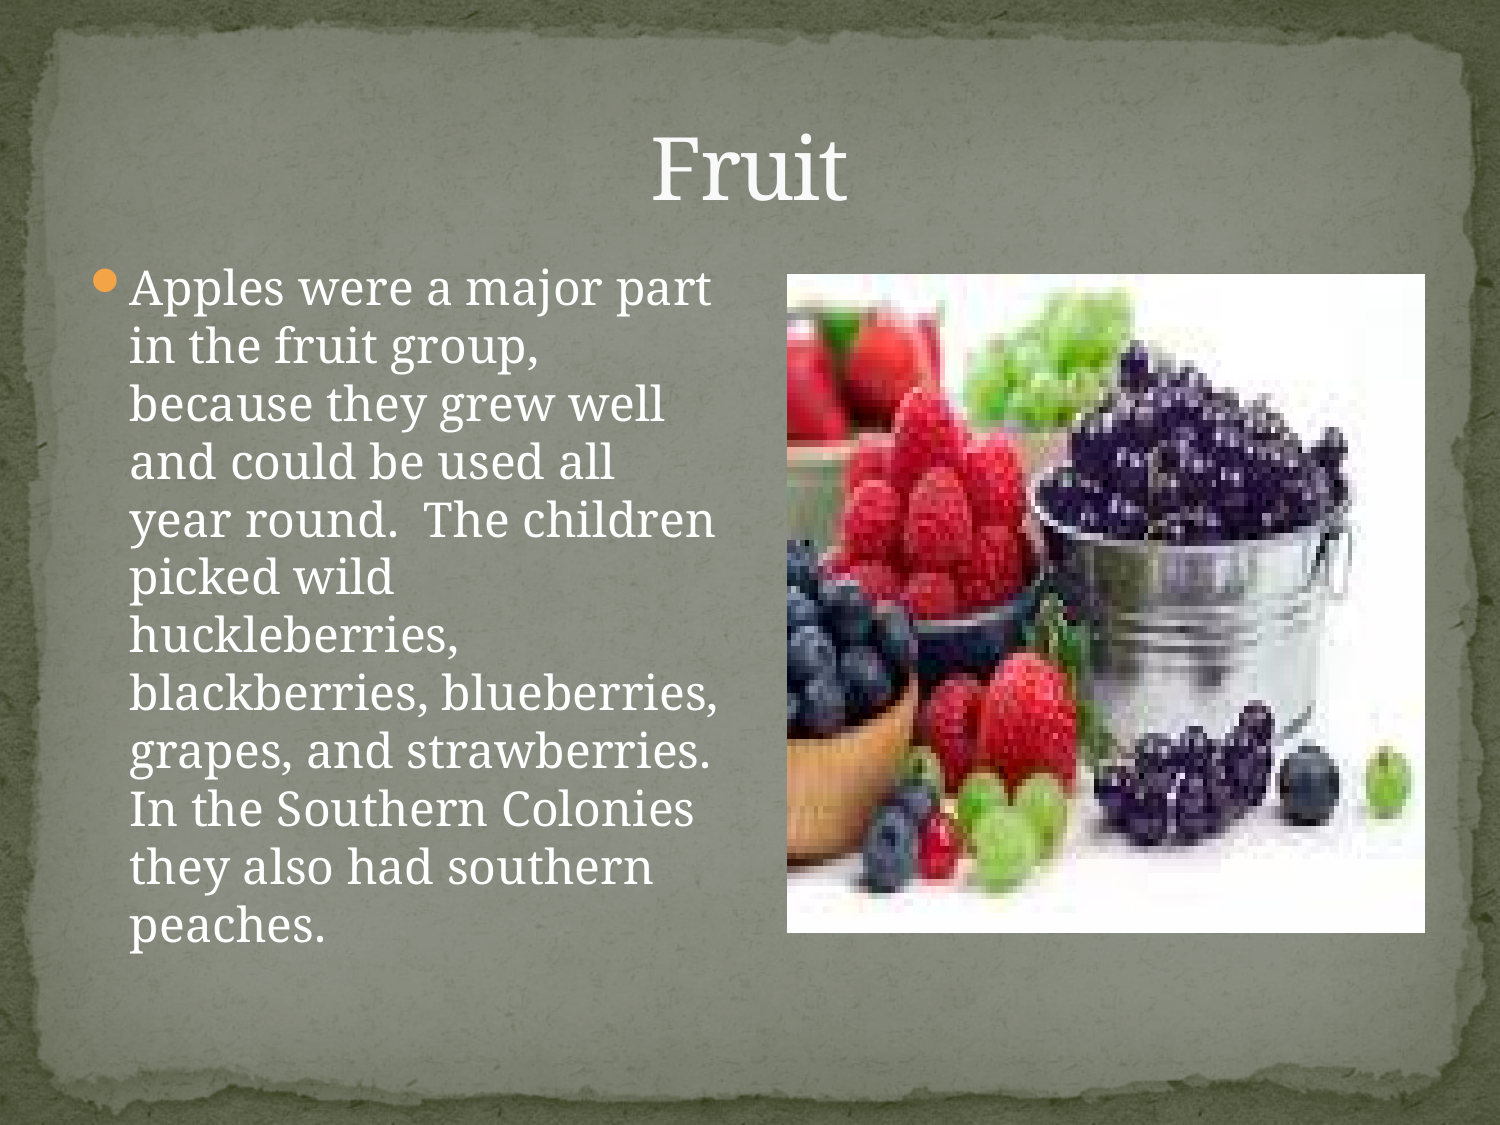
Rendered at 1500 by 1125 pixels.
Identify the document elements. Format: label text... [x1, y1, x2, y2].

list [790, 277, 1425, 932]
list Apples were a major part in the fruit group, because they grew well and could be used all year round. The children picked wild huckleberries, blackberries, blueberries, grapes, and strawberries. In the Southern Colonies they also had southern peaches. [75, 249, 741, 1000]
title Fruit [74, 24, 1425, 225]
